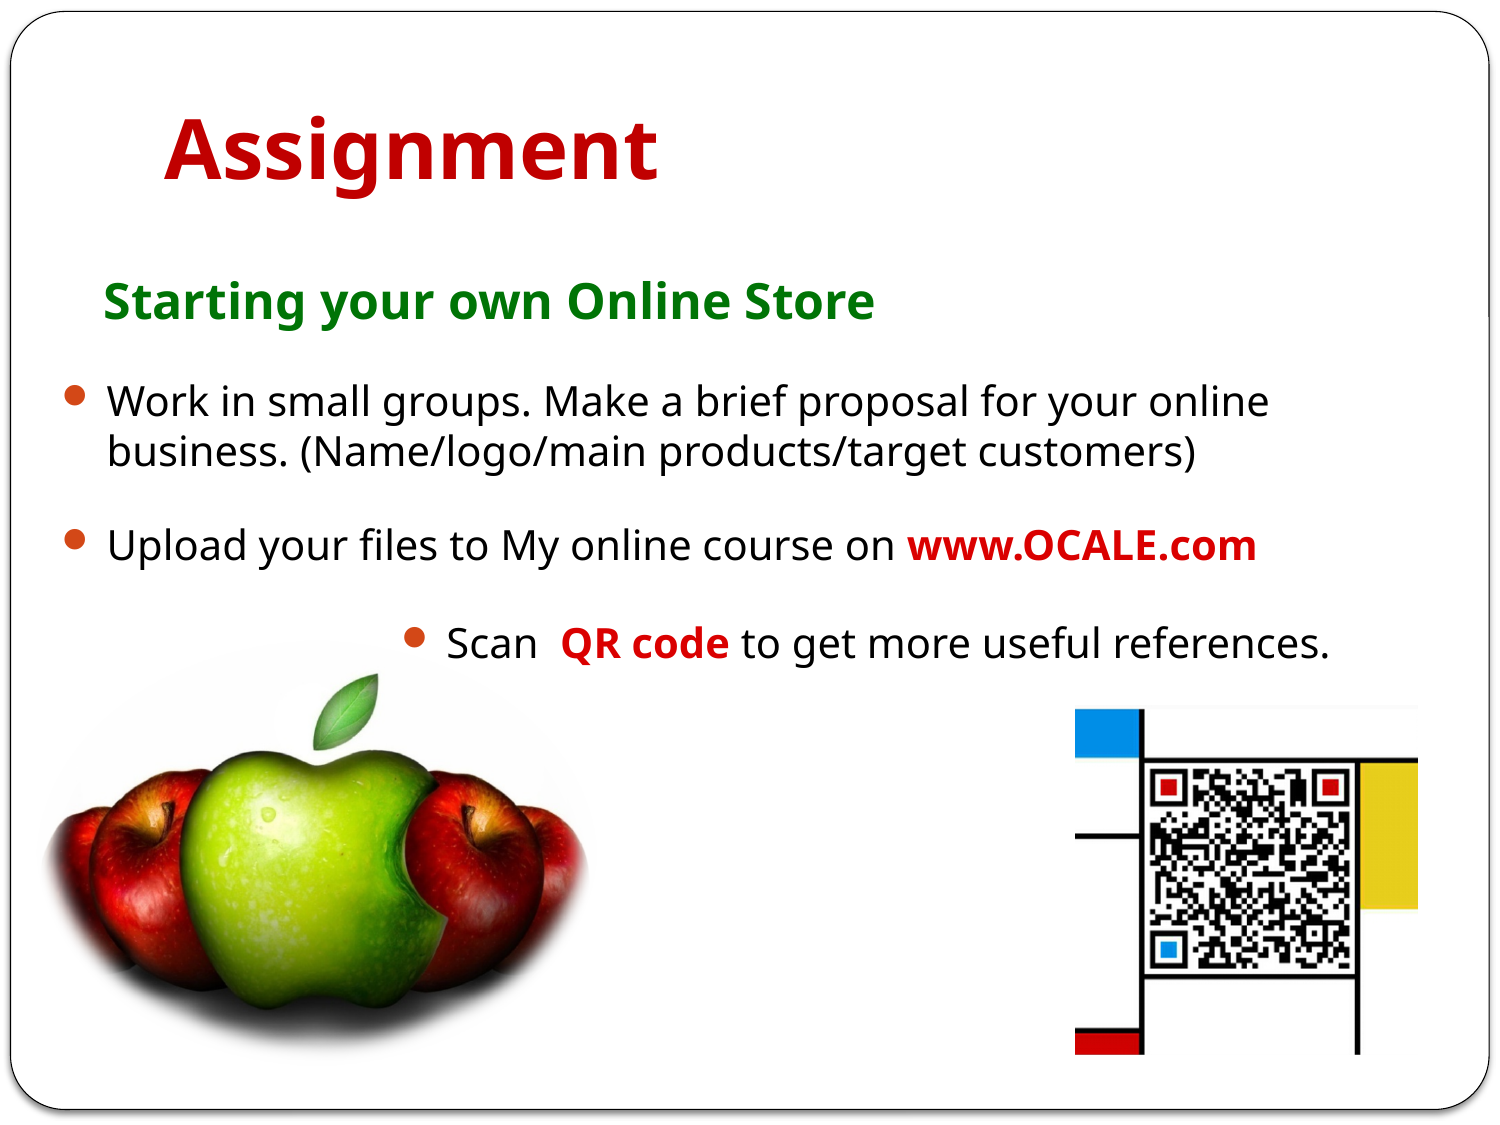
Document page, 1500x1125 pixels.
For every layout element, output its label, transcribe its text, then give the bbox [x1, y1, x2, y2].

text_box Scan QR code to get more useful references. [386, 609, 1453, 762]
picture [1075, 705, 1419, 1055]
picture [34, 639, 598, 1067]
title Assignment [150, 23, 1425, 211]
list Starting your own Online Store Work in small groups. Make a brief proposal for your online business. (Name/logo/main products/target customers) Upload your files to My online course on www.OCALE.com [46, 257, 1475, 657]
